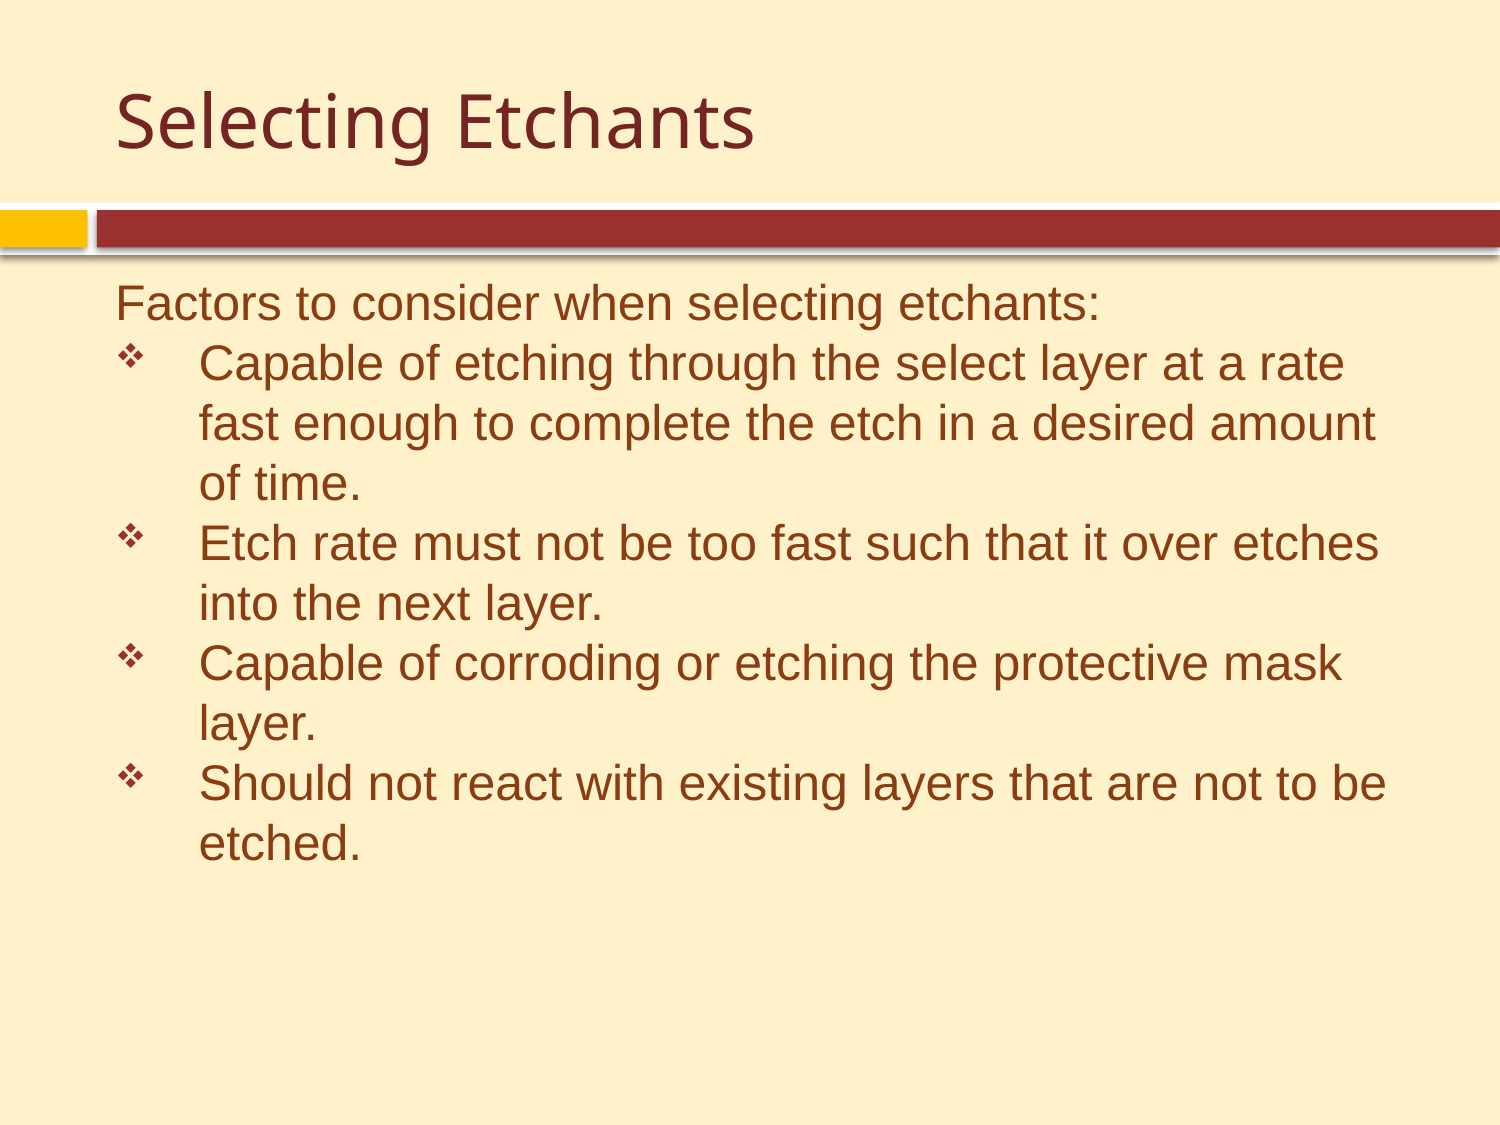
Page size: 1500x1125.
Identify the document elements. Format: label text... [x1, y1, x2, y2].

list Factors to consider when selecting etchants: Capable of etching through the select layer at a rate fast enough to complete the etch in a desired amount of time. Etch rate must not be too fast such that it over etches into the next layer. Capable of corroding or etching the protective mask layer. Should not react with existing layers that are not to be etched. [100, 262, 1438, 1000]
title Selecting Etchants [100, 37, 1438, 200]
